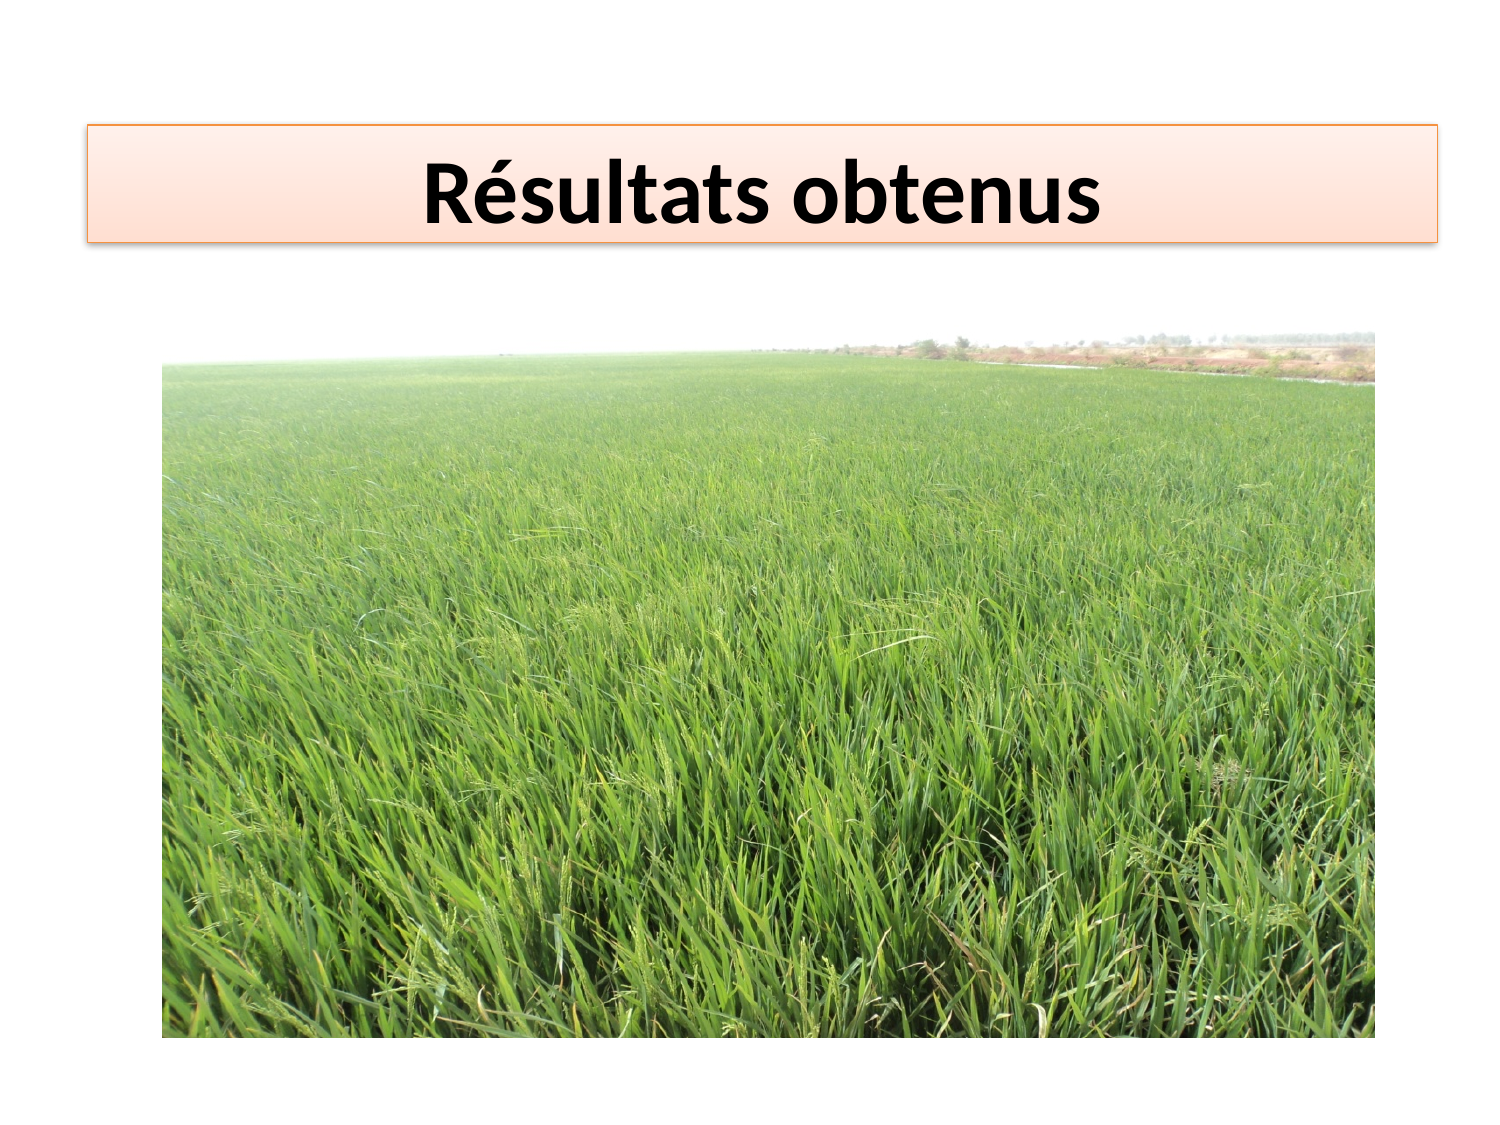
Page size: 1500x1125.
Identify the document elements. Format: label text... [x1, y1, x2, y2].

text_box Résultats obtenus [87, 124, 1438, 243]
picture [162, 294, 1376, 1038]
